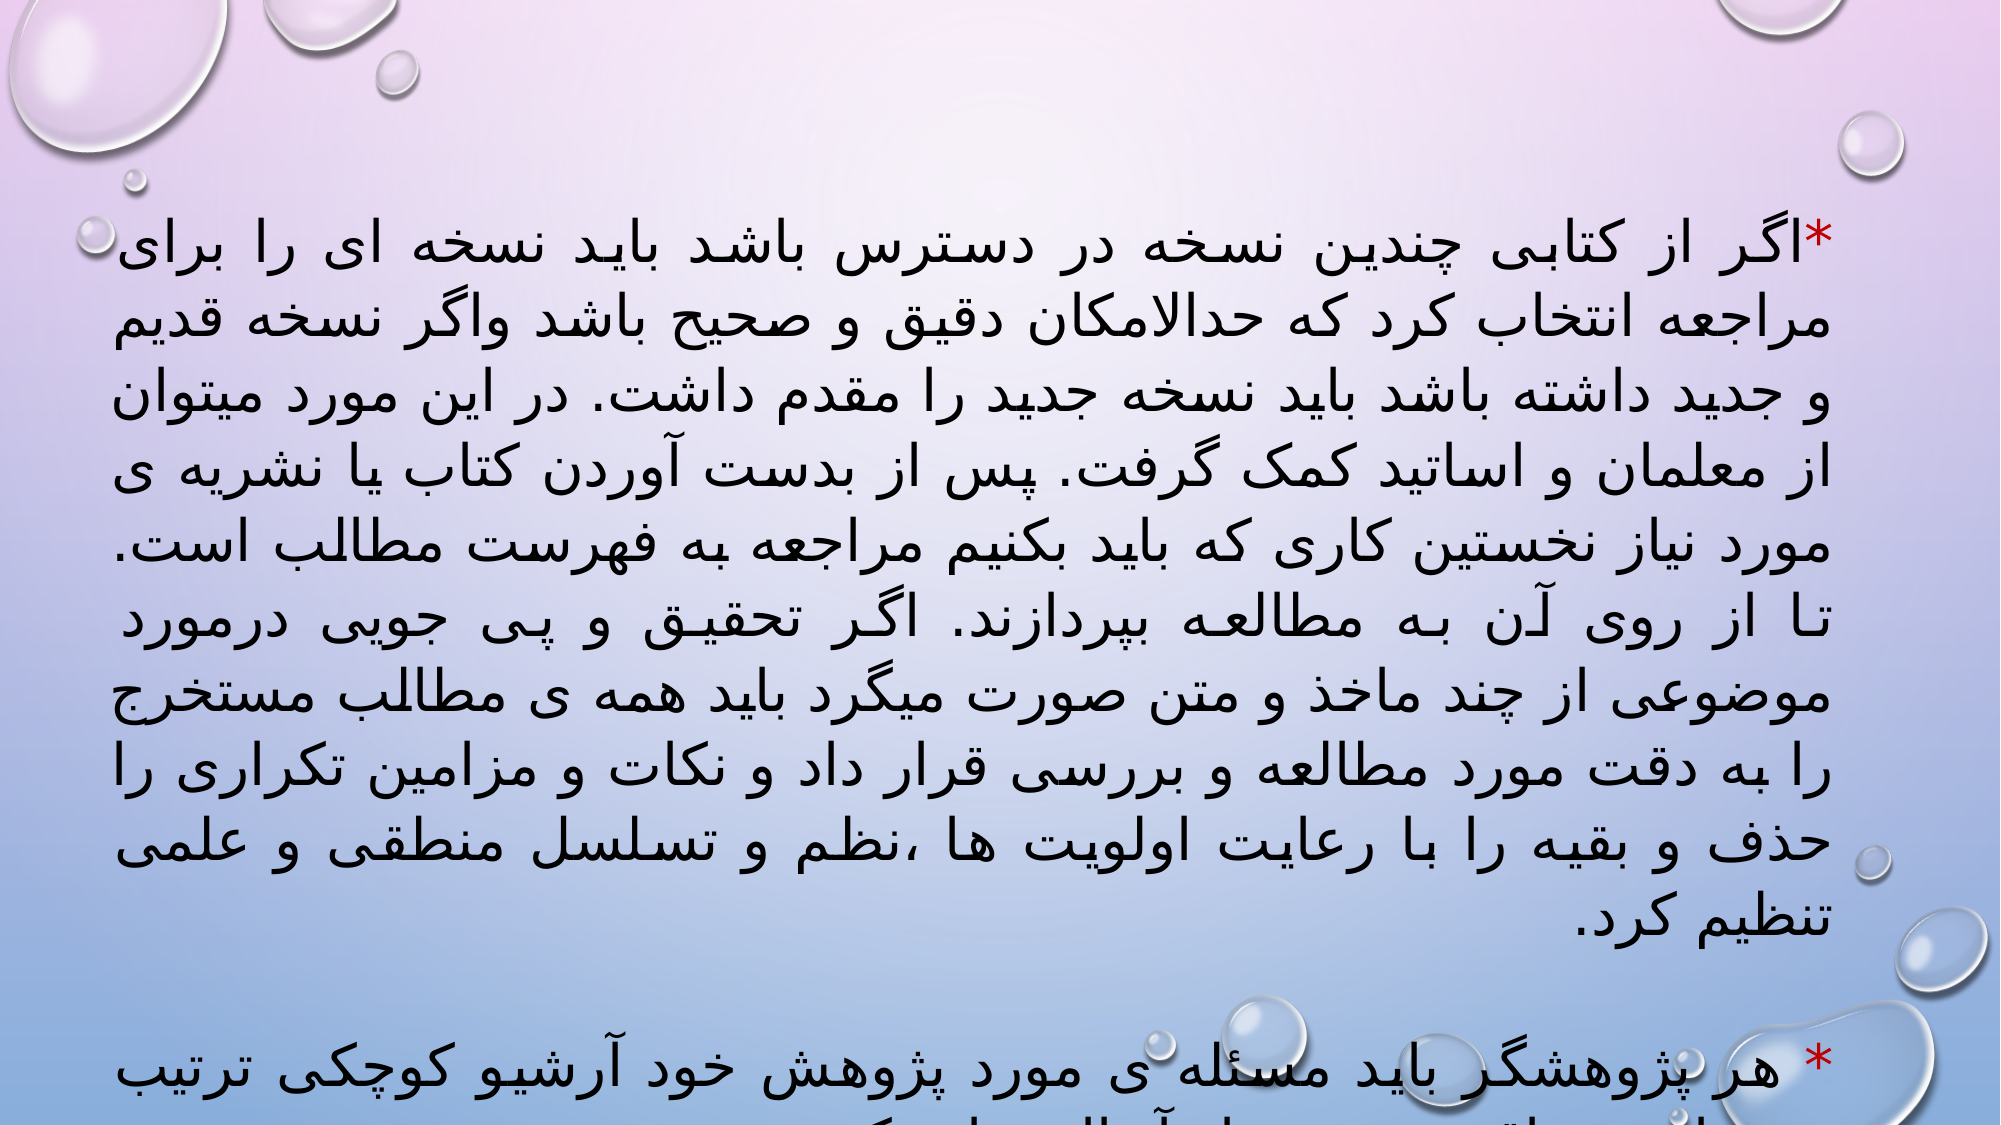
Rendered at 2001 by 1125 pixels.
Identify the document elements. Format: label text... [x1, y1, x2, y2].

text_box *اگر از کتابی چندین نسخه در دسترس باشد باید نسخه ای را برای مراجعه انتخاب کرد که حدالامکان دقیق و صحیح باشد واگر نسخه قدیم و جدید داشته باشد باید نسخه جدید را مقدم داشت. در این مورد میتوان از معلمان و اساتید کمک گرفت. پس از بدست آوردن کتاب یا نشریه ی مورد نیاز نخستین کاری که باید بکنیم مراجعه به فهرست مطالب است. تا از روی آن به مطالعه بپردازند. اگر تحقیق و پی جویی درمورد موضوعی از چند ماخذ و متن صورت میگرد باید همه ی مطالب مستخرج را به دقت مورد مطالعه و بررسی قرار داد و نکات و مزامین تکراری را حذف و بقیه را با رعایت اولویت ها ،نظم و تسلسل منطقی و علمی تنظیم کرد. * هر پژوهشگر باید مسئله ی مورد پژوهش خود آرشیو کوچکی ترتیب دهد تا در مواقع ضرورت از آنهااستفاده کند. [95, 191, 1849, 1125]
picture [0, 0, 2000, 1125]
